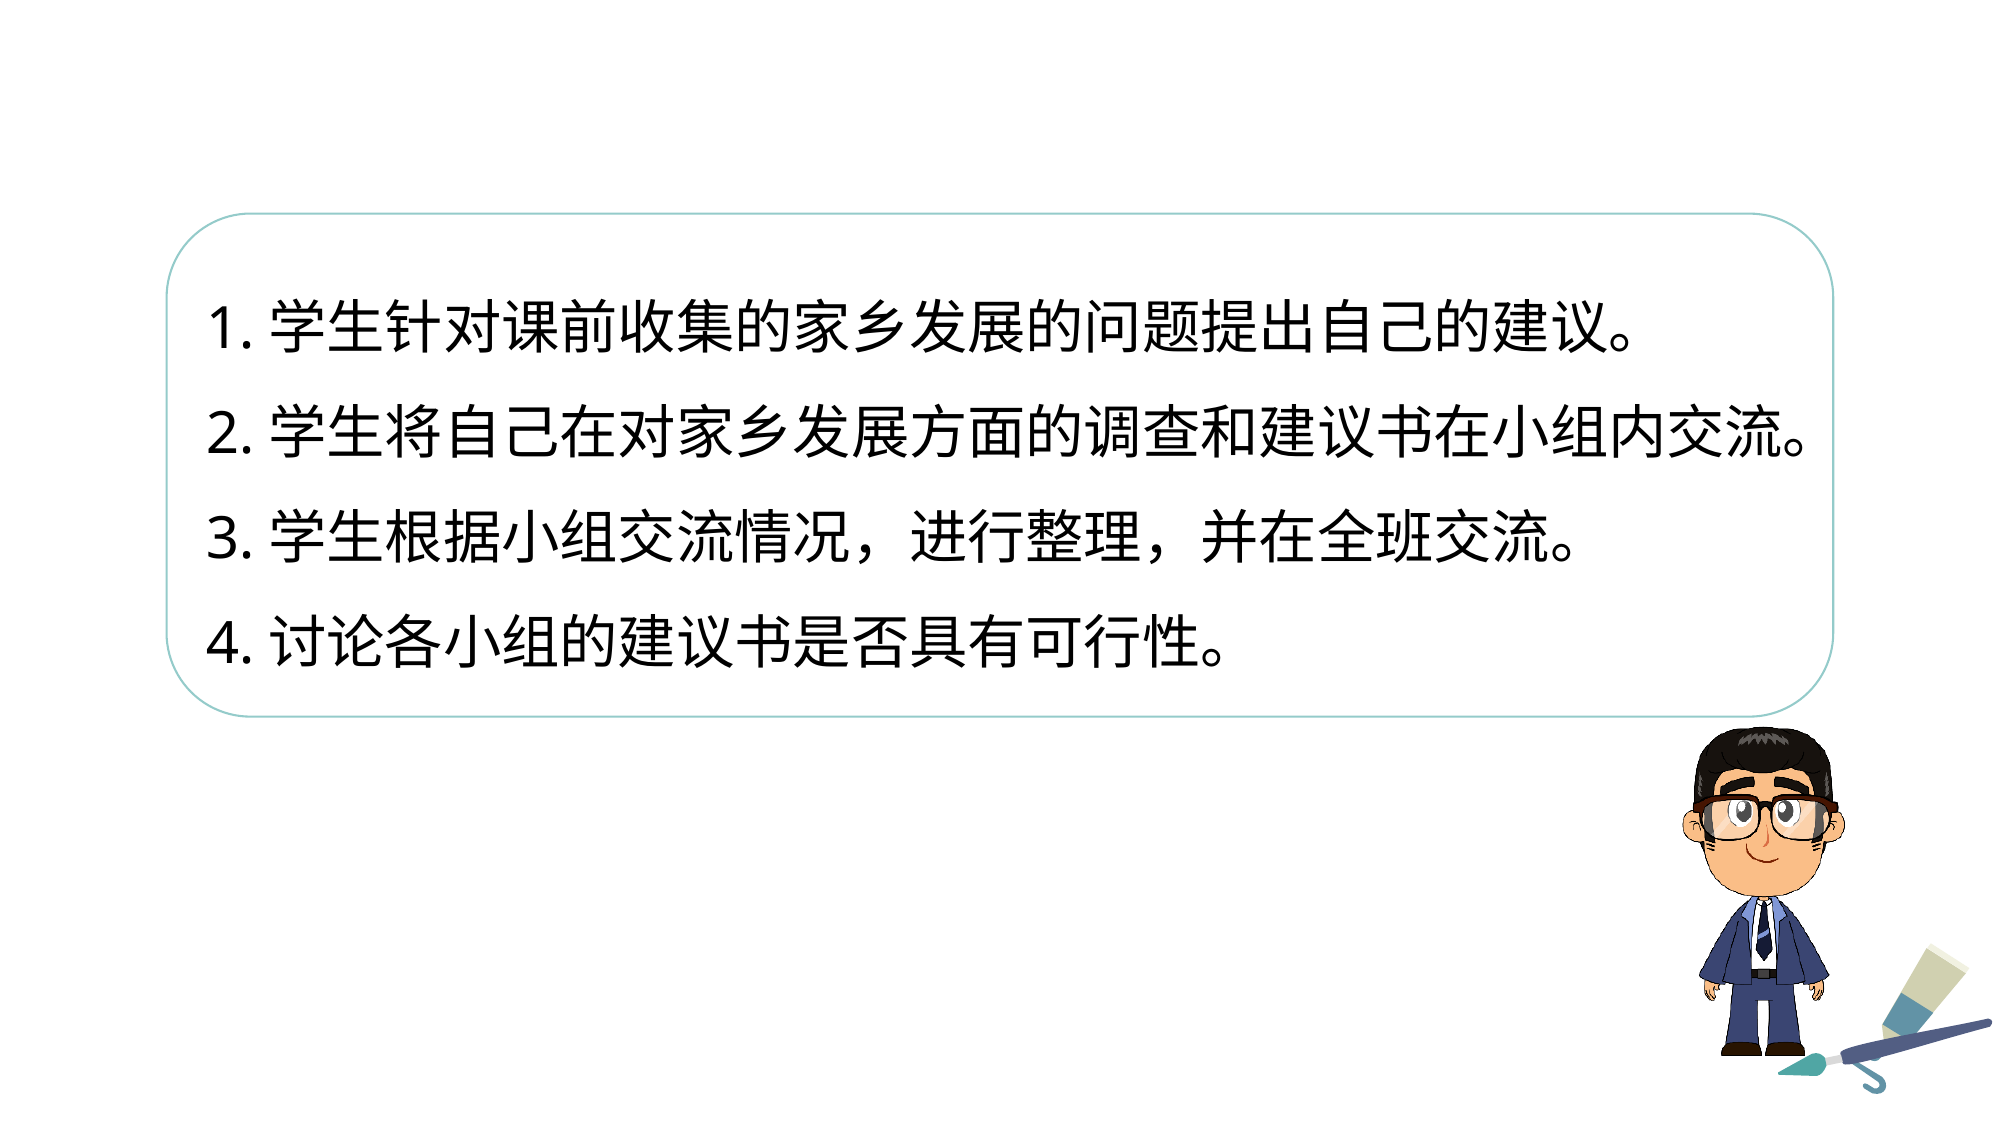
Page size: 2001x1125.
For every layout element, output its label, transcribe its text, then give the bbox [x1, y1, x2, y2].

picture [1660, 699, 1869, 1068]
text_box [1811, 945, 1974, 1125]
text_box 1.学生针对课前收集的家乡发展的问题提出自己的建议。 2.学生将自己在对家乡发展方面的调查和建议书在小组内交流。 3.学生根据小组交流情况，进行整理，并在全班交流。 4.讨论各小组的建议书是否具有可行性。 [165, 212, 1835, 718]
